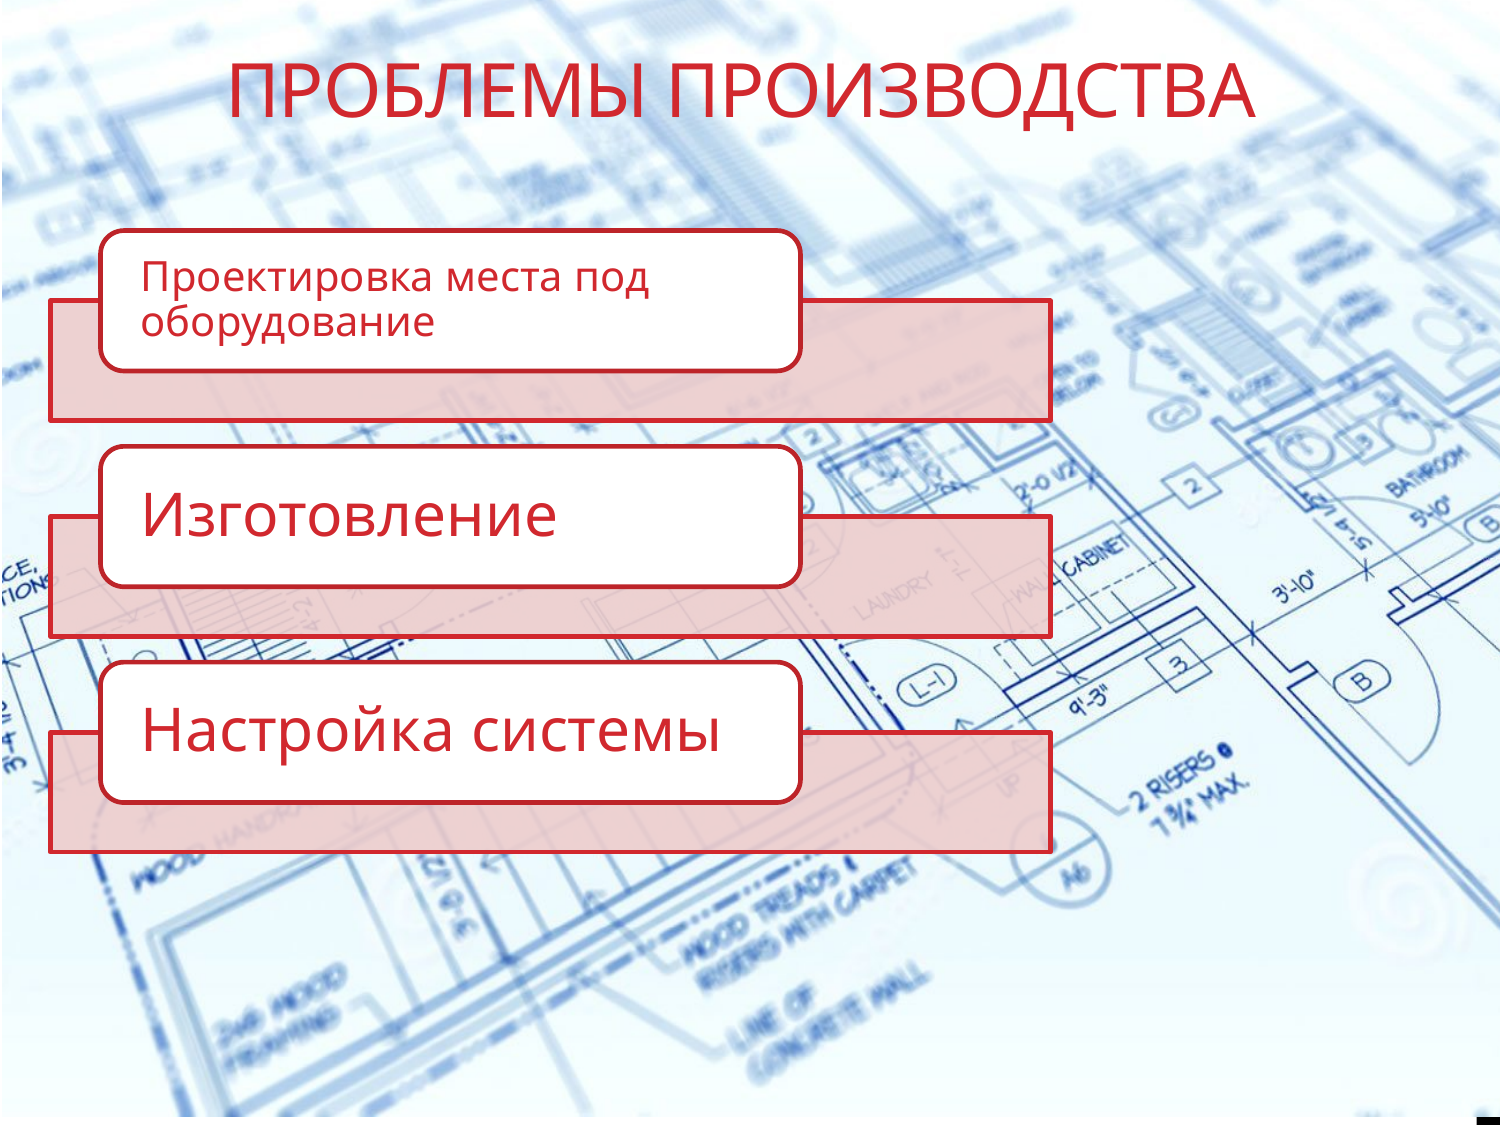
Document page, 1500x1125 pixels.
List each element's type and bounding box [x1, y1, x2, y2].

picture [2, 0, 1500, 1117]
text_box [49, 207, 1051, 876]
